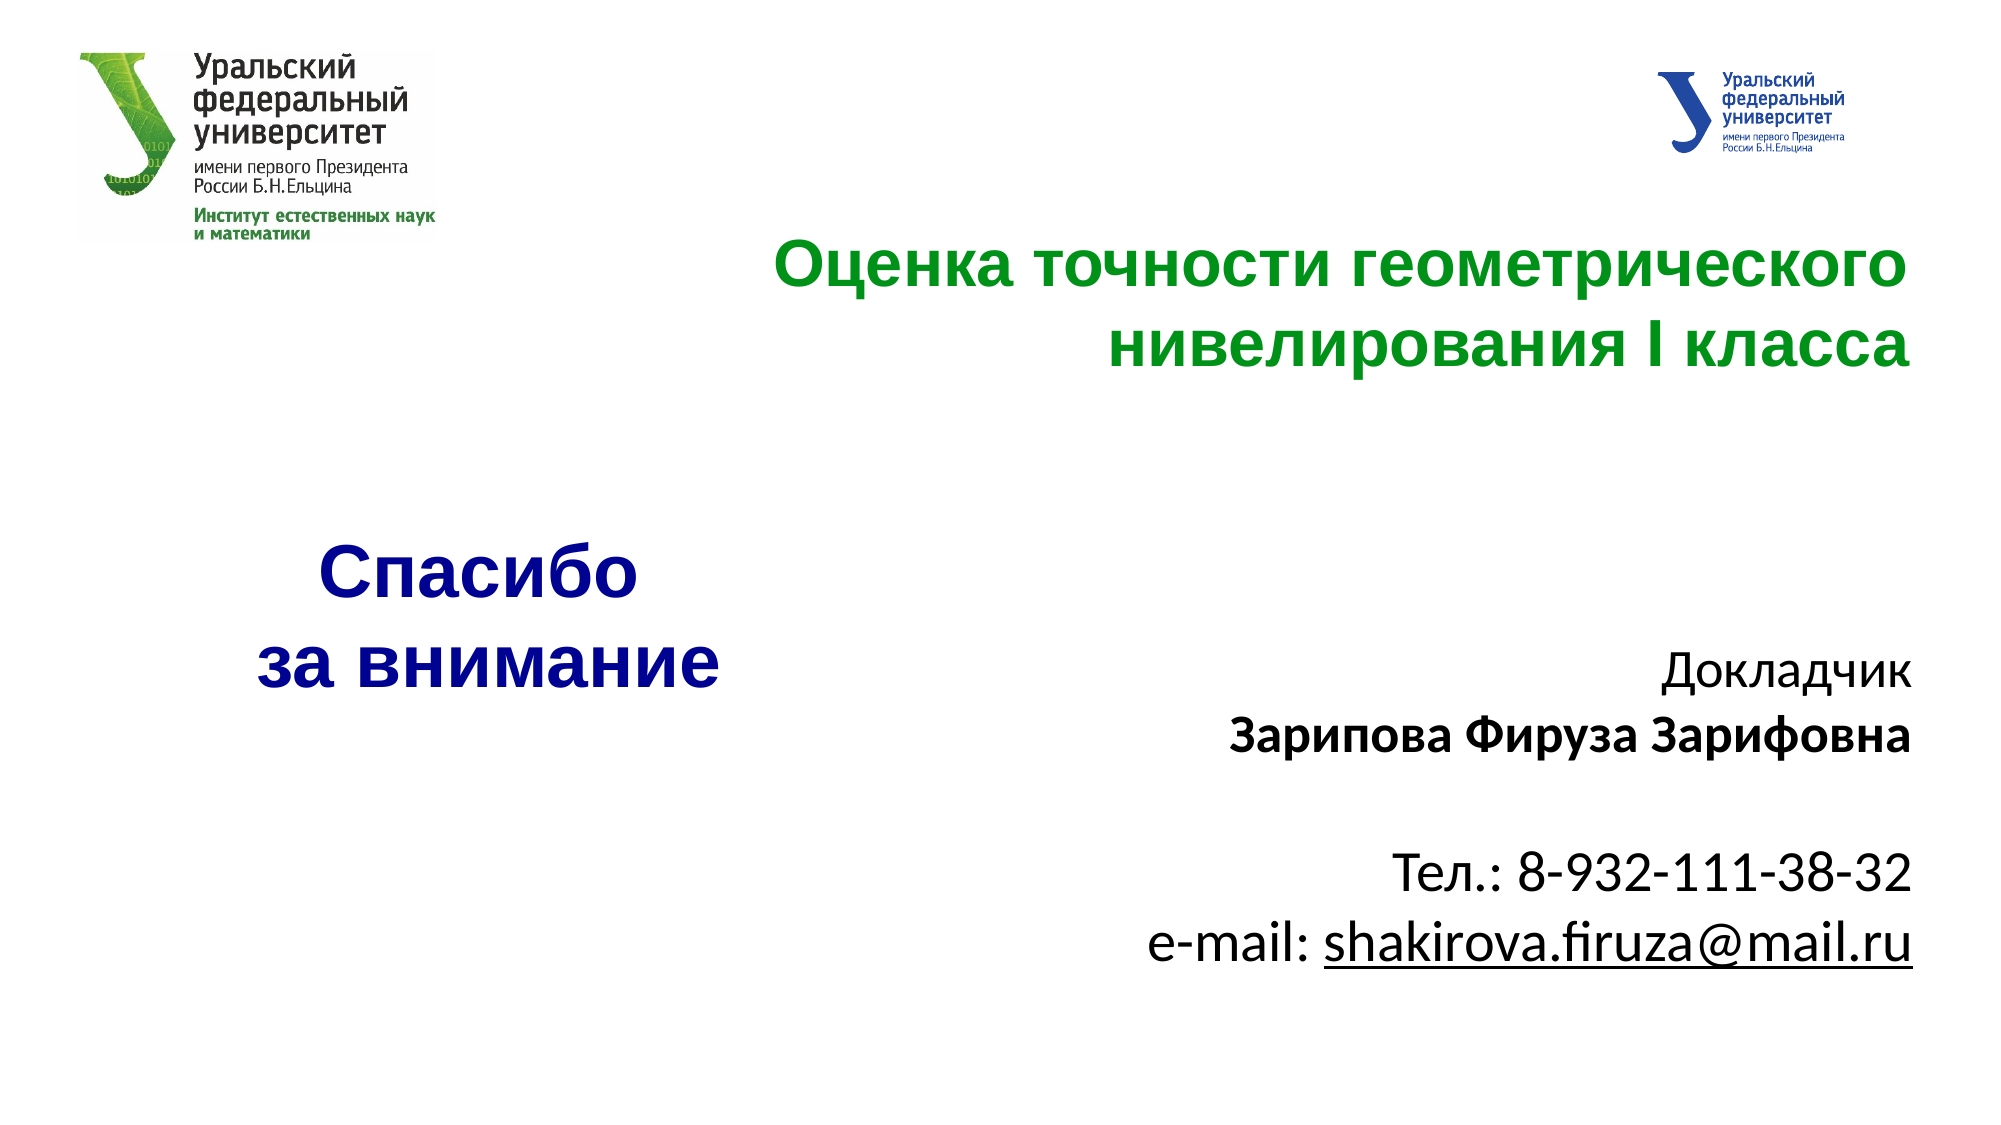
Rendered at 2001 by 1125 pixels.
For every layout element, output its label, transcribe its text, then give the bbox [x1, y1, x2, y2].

text_box Докладчик Зарипова Фируза Зарифовна Тел.: 8-932-111-38-32 e-mail: shakirova.firuza@mail.ru [1132, 626, 1928, 1046]
picture [76, 50, 437, 242]
text_box Спасибо за внимание [225, 515, 753, 738]
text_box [1656, 71, 1846, 155]
text_box Оценка точности геометрического нивелирования I класса [727, 212, 1925, 659]
